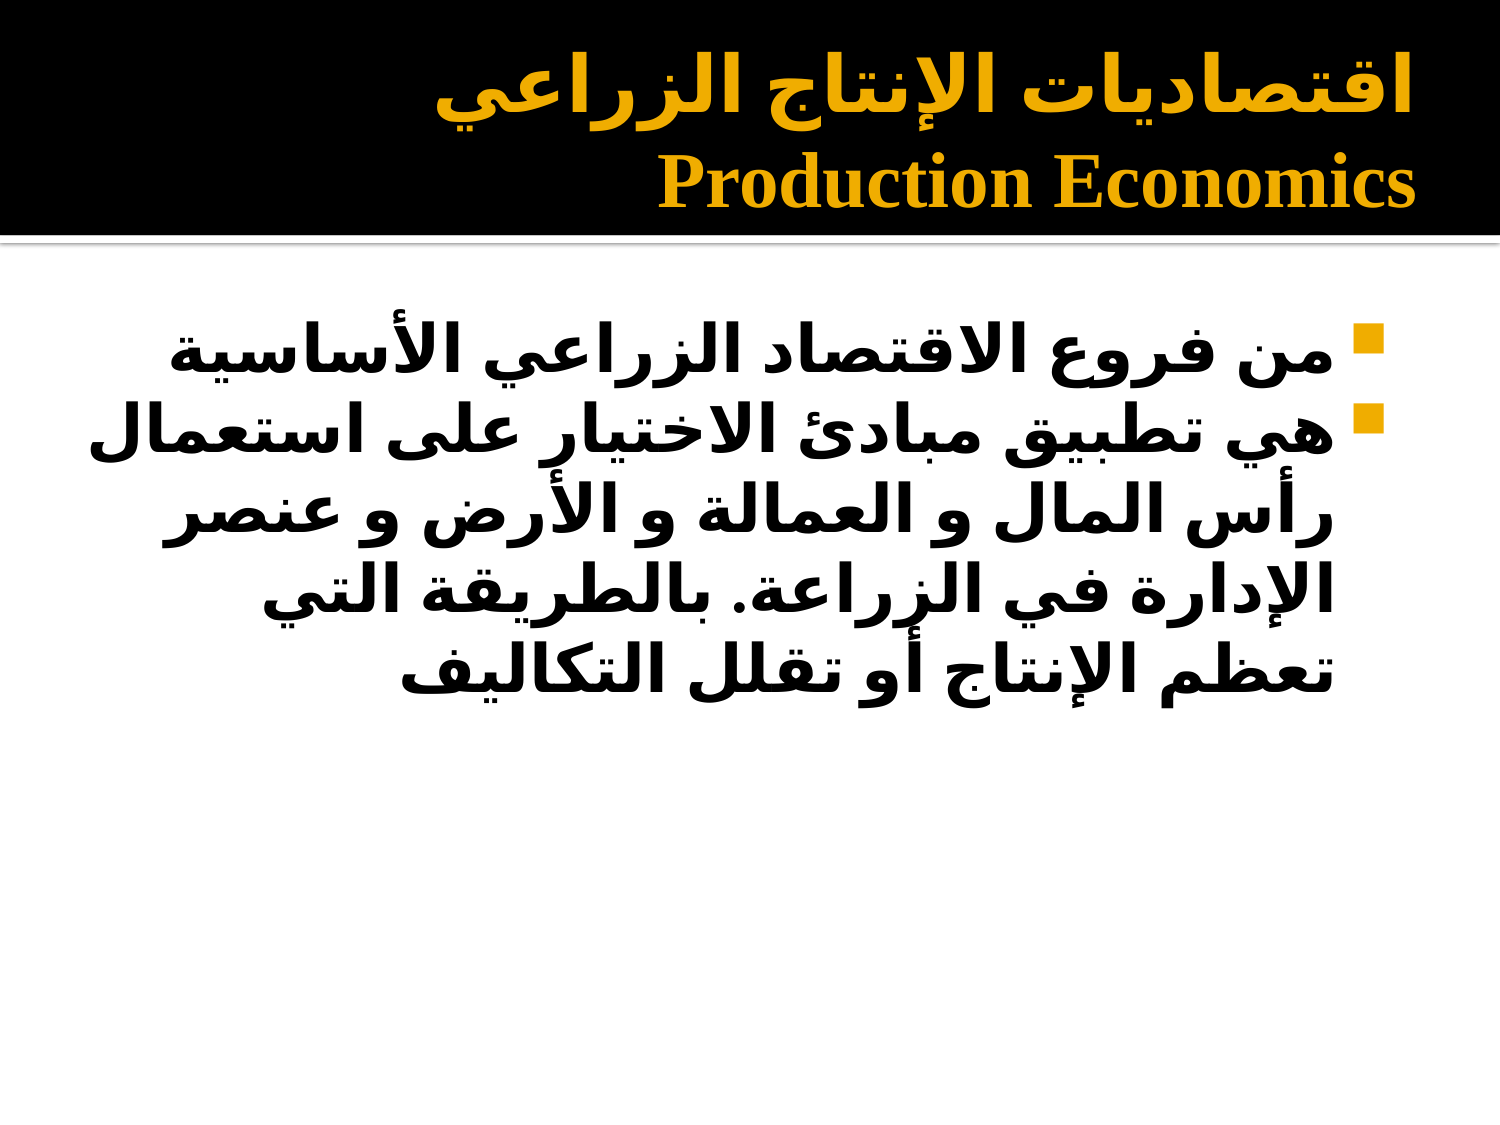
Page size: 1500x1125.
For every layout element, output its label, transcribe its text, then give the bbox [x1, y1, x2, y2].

list من فروع الاقتصاد الزراعي الأساسية هي تطبيق مبادئ الاختيار على استعمال رأس المال و العمالة و الأرض و عنصر الإدارة في الزراعة. بالطريقة التي تعظم الإنتاج أو تقلل التكاليف [75, 291, 1425, 1050]
title اقتصاديات الإنتاج الزراعي Production Economics [75, 25, 1425, 231]
